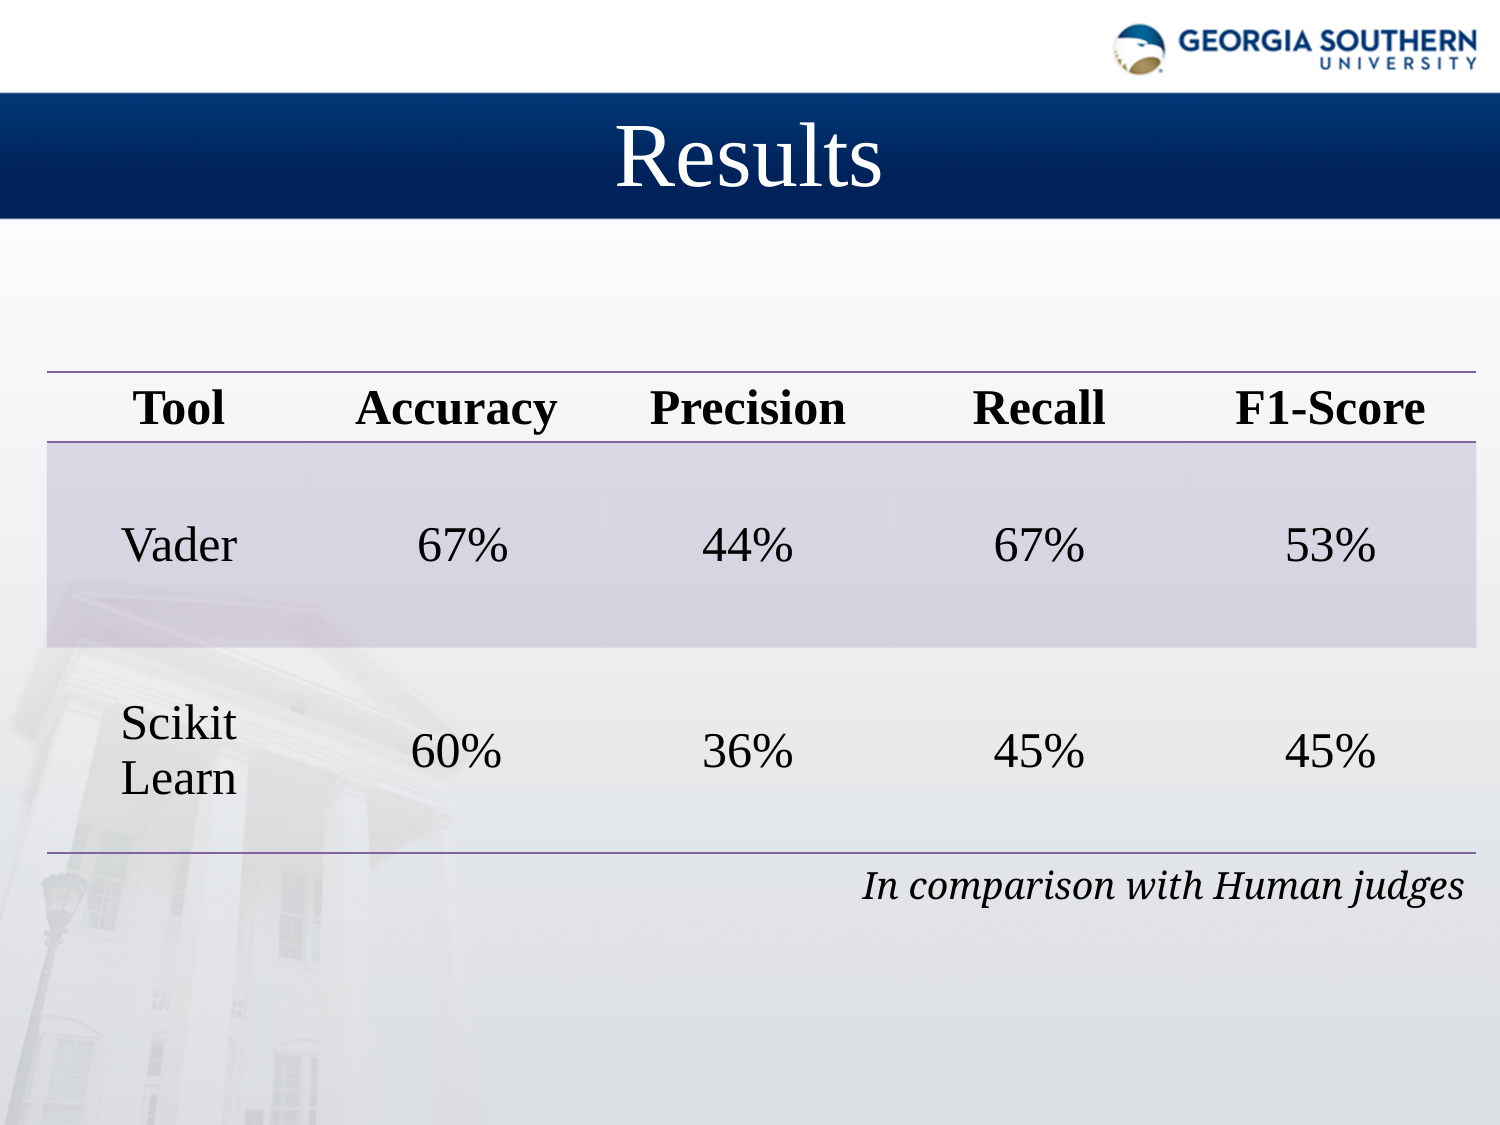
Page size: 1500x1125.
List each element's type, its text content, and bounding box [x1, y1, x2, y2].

picture [0, 0, 1500, 1125]
table_cell Vader [47, 443, 311, 648]
table_cell Scikit Learn [47, 648, 311, 852]
table_cell 60% [311, 648, 602, 852]
table_cell 44% [602, 443, 894, 648]
table_cell 45% [894, 648, 1185, 852]
title Results [75, 56, 1425, 244]
table_cell 53% [1185, 443, 1476, 648]
table_header Recall [894, 373, 1185, 441]
table_header Tool [47, 373, 311, 441]
table_header F1-Score [1185, 373, 1476, 441]
table_header Accuracy [311, 373, 602, 441]
table_header Precision [602, 373, 894, 441]
table_cell 45% [1185, 648, 1476, 852]
text_box In comparison with Human judges [847, 854, 1500, 914]
table_cell 67% [311, 443, 602, 648]
table_cell 36% [602, 648, 894, 852]
table_cell 67% [894, 443, 1185, 648]
